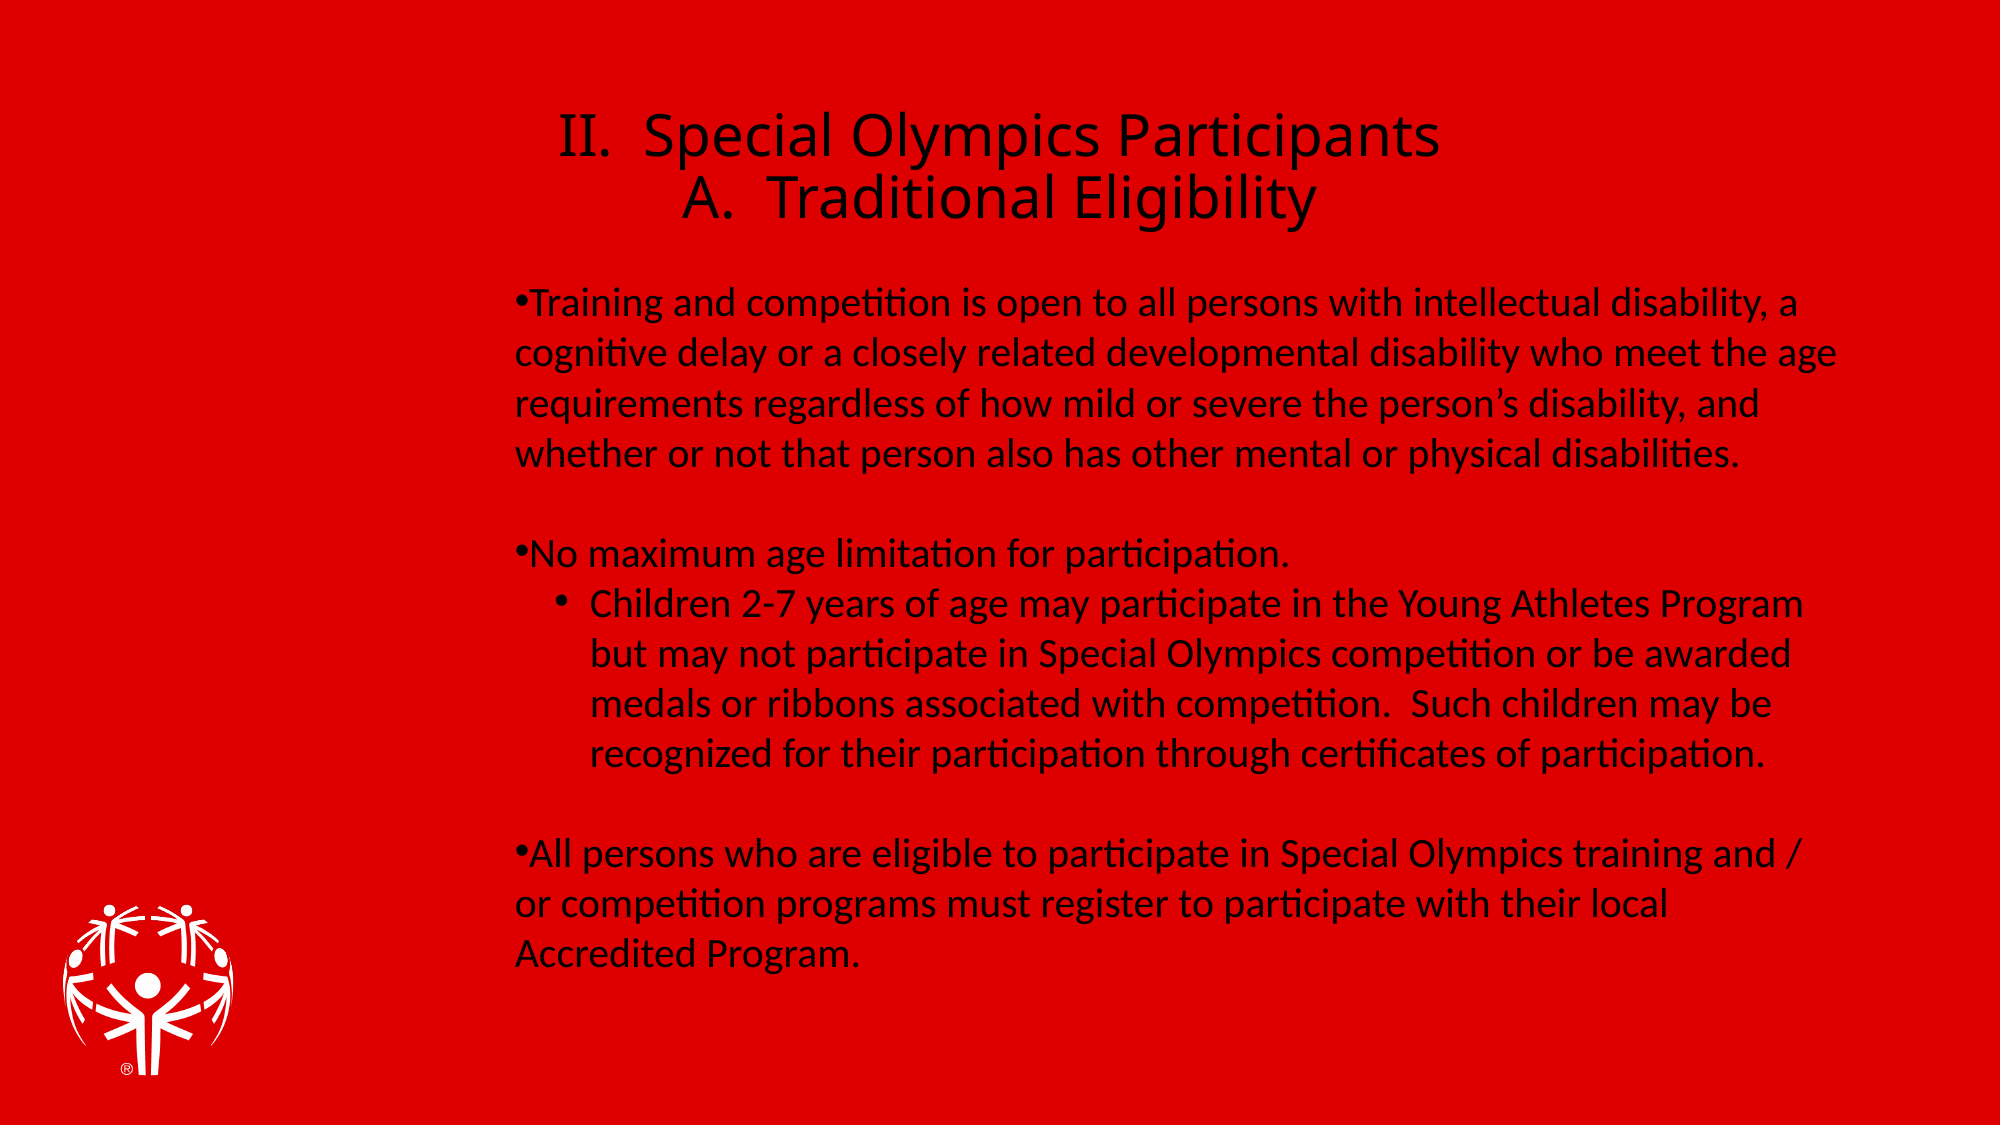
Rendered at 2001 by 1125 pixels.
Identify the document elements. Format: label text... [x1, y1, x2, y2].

text_box Training and competition is open to all persons with intellectual disability, a cognitive delay or a closely related developmental disability who meet the age requirements regardless of how mild or severe the person’s disability, and whether or not that person also has other mental or physical disabilities. No maximum age limitation for participation. Children 2-7 years of age may participate in the Young Athletes Program but may not participate in Special Olympics competition or be awarded medals or ribbons associated with competition. Such children may be recognized for their participation through certificates of participation. All persons who are eligible to participate in Special Olympics training and / or competition programs must register to participate with their local Accredited Program. [499, 267, 1863, 983]
title II. Special Olympics Participants A. Traditional Eligibility [137, 59, 1863, 278]
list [0, 881, 287, 1098]
